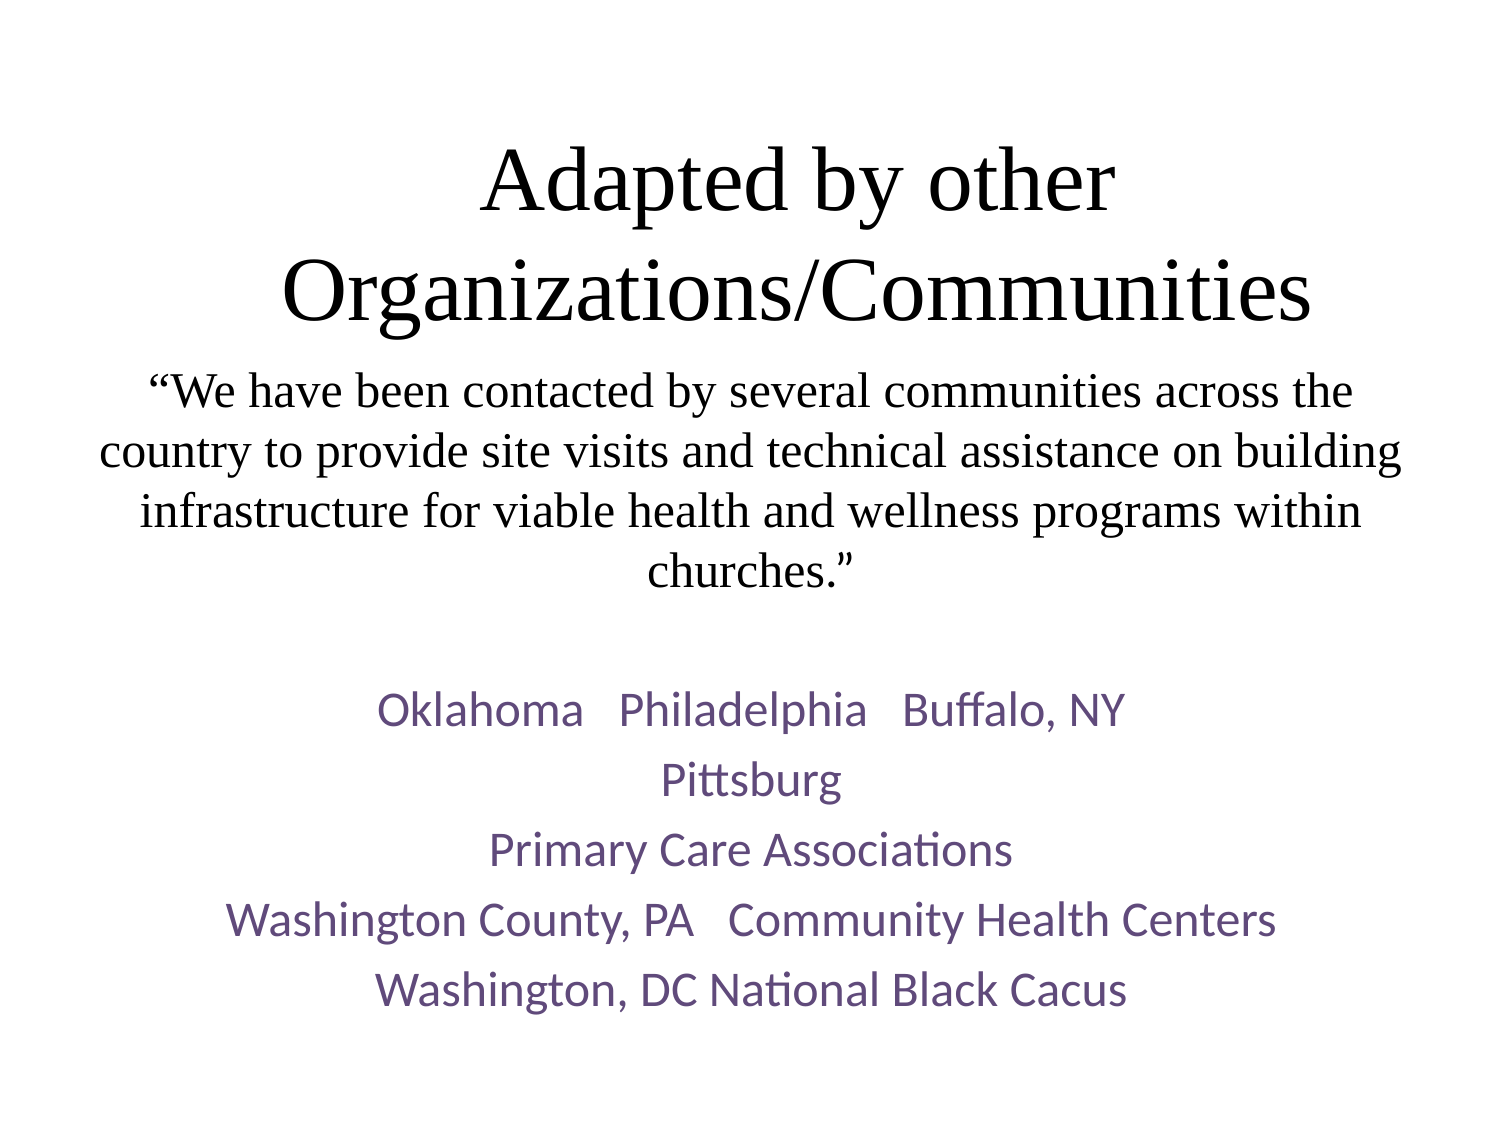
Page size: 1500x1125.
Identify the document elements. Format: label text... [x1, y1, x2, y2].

text_box [334, 176, 1096, 283]
title Adapted by other Organizations/Communities [160, 108, 1436, 349]
subtitle “We have been contacted by several communities across the country to provide site visits and technical assistance on building infrastructure for viable health and wellness programs within churches.” Oklahoma Philadelphia Buffalo, NY Pittsburg Primary Care Associations Washington County, PA Community Health Centers Washington, DC National Black Cacus [66, 349, 1436, 1082]
